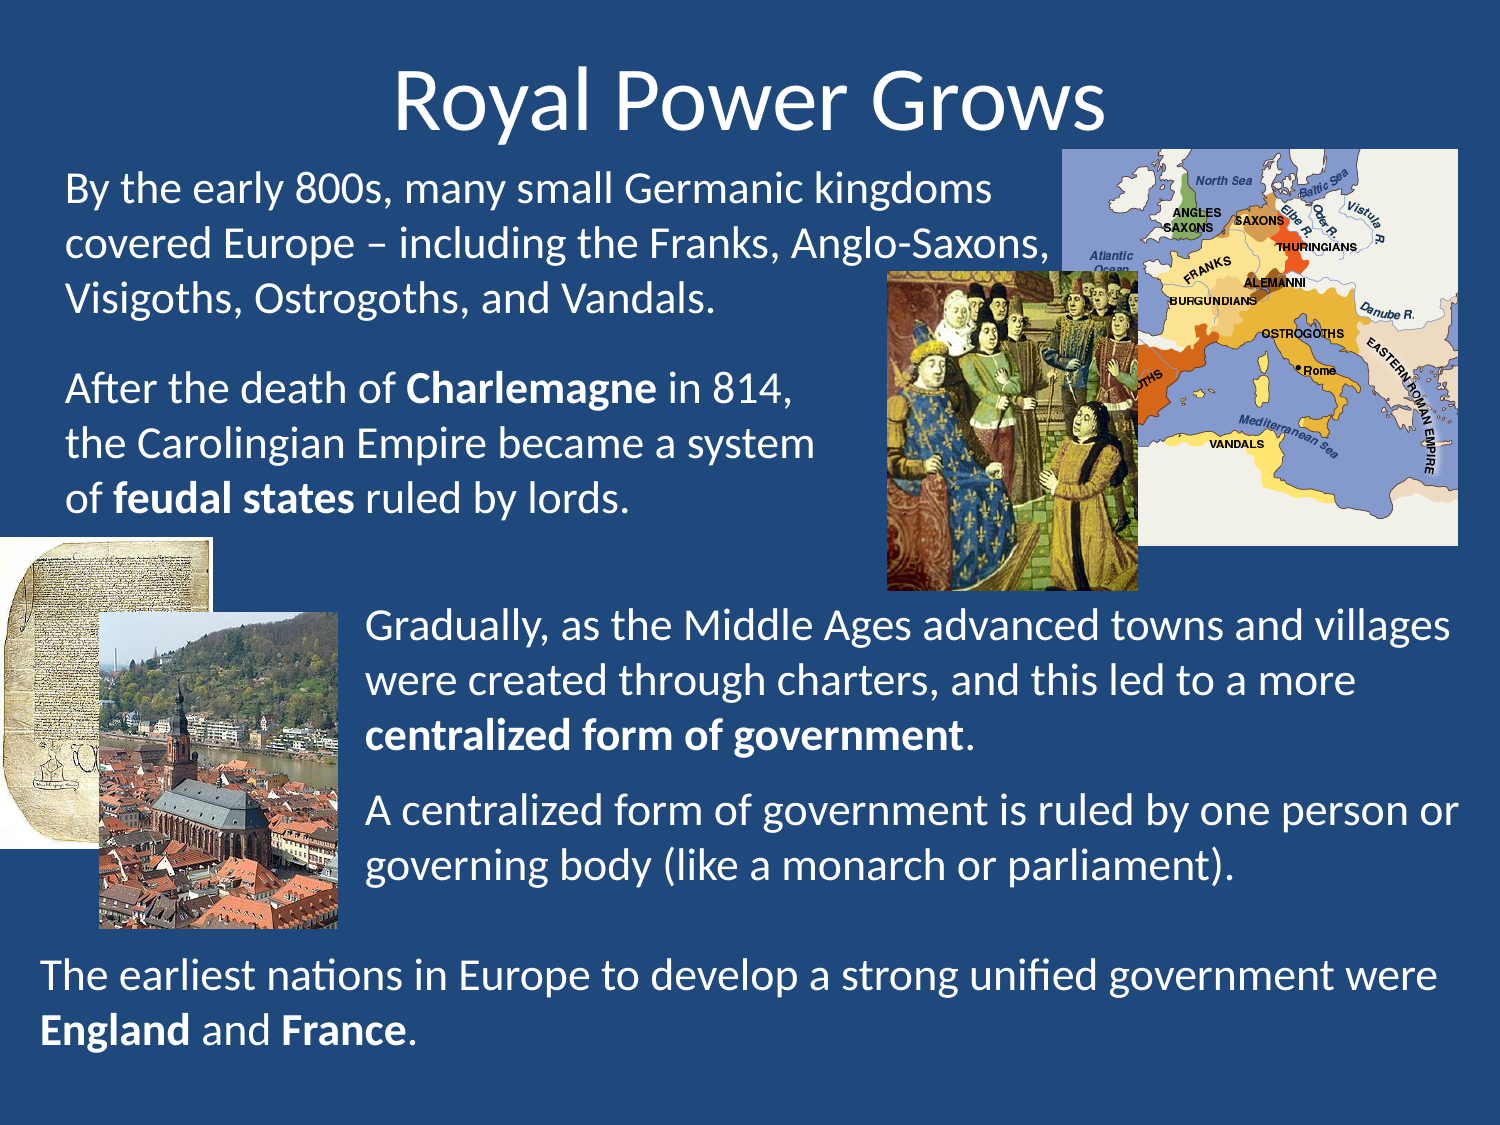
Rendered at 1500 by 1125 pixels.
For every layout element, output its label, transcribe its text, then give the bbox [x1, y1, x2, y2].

title Royal Power Grows [75, 0, 1425, 149]
text_box By the early 800s, many small Germanic kingdoms covered Europe – including the Franks, Anglo-Saxons, Visigoths, Ostrogoths, and Vandals. [50, 149, 1061, 330]
picture [887, 149, 1458, 592]
picture [0, 537, 338, 930]
text_box Gradually, as the Middle Ages advanced towns and villages were created through charters, and this led to a more centralized form of government. A centralized form of government is ruled by one person or governing body (like a monarch or parliament). [349, 587, 1475, 898]
text_box The earliest nations in Europe to develop a strong unified government were England and France. [24, 937, 1475, 1063]
text_box After the death of Charlemagne in 814, the Carolingian Empire became a system of feudal states ruled by lords. [49, 350, 863, 530]
